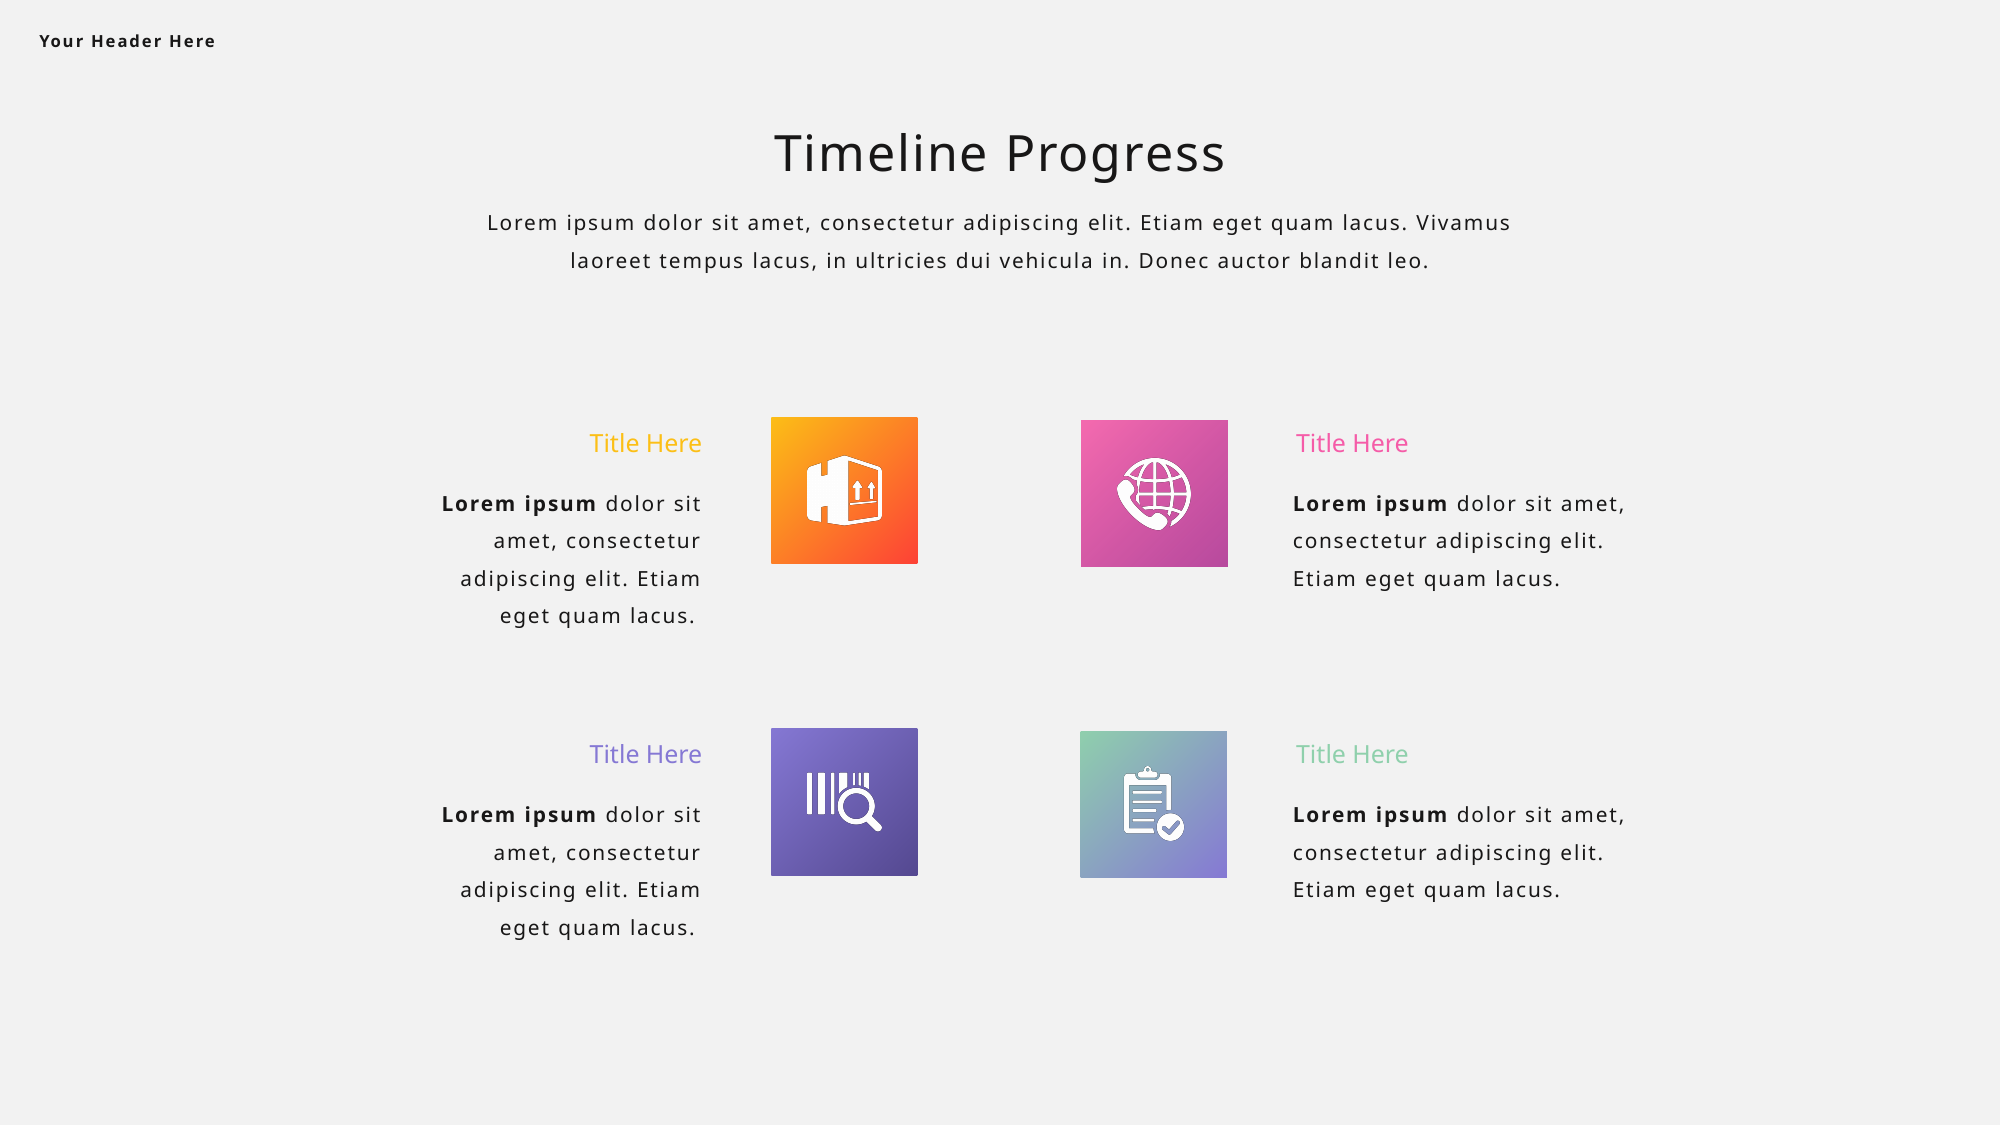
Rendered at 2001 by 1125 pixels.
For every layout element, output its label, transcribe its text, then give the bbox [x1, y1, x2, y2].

text_box Title Here [1281, 731, 1562, 777]
text_box Lorem ipsum dolor sit amet, consectetur adipiscing elit. Etiam eget quam lacus. Vivamus laoreet tempus lacus, in ultricies dui vehicula in. Donec auctor blandit leo. [467, 189, 1533, 280]
picture [1117, 766, 1191, 841]
picture [807, 453, 882, 528]
text_box Title Here [436, 731, 717, 777]
text_box Title Here [1281, 420, 1562, 465]
text_box Lorem ipsum dolor sit amet, consectetur adipiscing elit. Etiam eget quam lacus. [1278, 781, 1654, 909]
text_box Lorem ipsum dolor sit amet, consectetur adipiscing elit. Etiam eget quam lacus. [390, 470, 717, 636]
text_box [1080, 419, 1228, 567]
text_box [770, 417, 919, 565]
text_box Lorem ipsum dolor sit amet, consectetur adipiscing elit. Etiam eget quam lacus. [390, 781, 717, 947]
text_box [770, 728, 919, 876]
picture [807, 765, 882, 839]
text_box [1080, 730, 1228, 879]
text_box Title Here [436, 420, 717, 465]
text_box Lorem ipsum dolor sit amet, consectetur adipiscing elit. Etiam eget quam lacus. [1278, 470, 1654, 598]
text_box Timeline Progress [759, 83, 1241, 189]
text_box Your Header Here [24, 13, 231, 59]
picture [1117, 457, 1191, 531]
